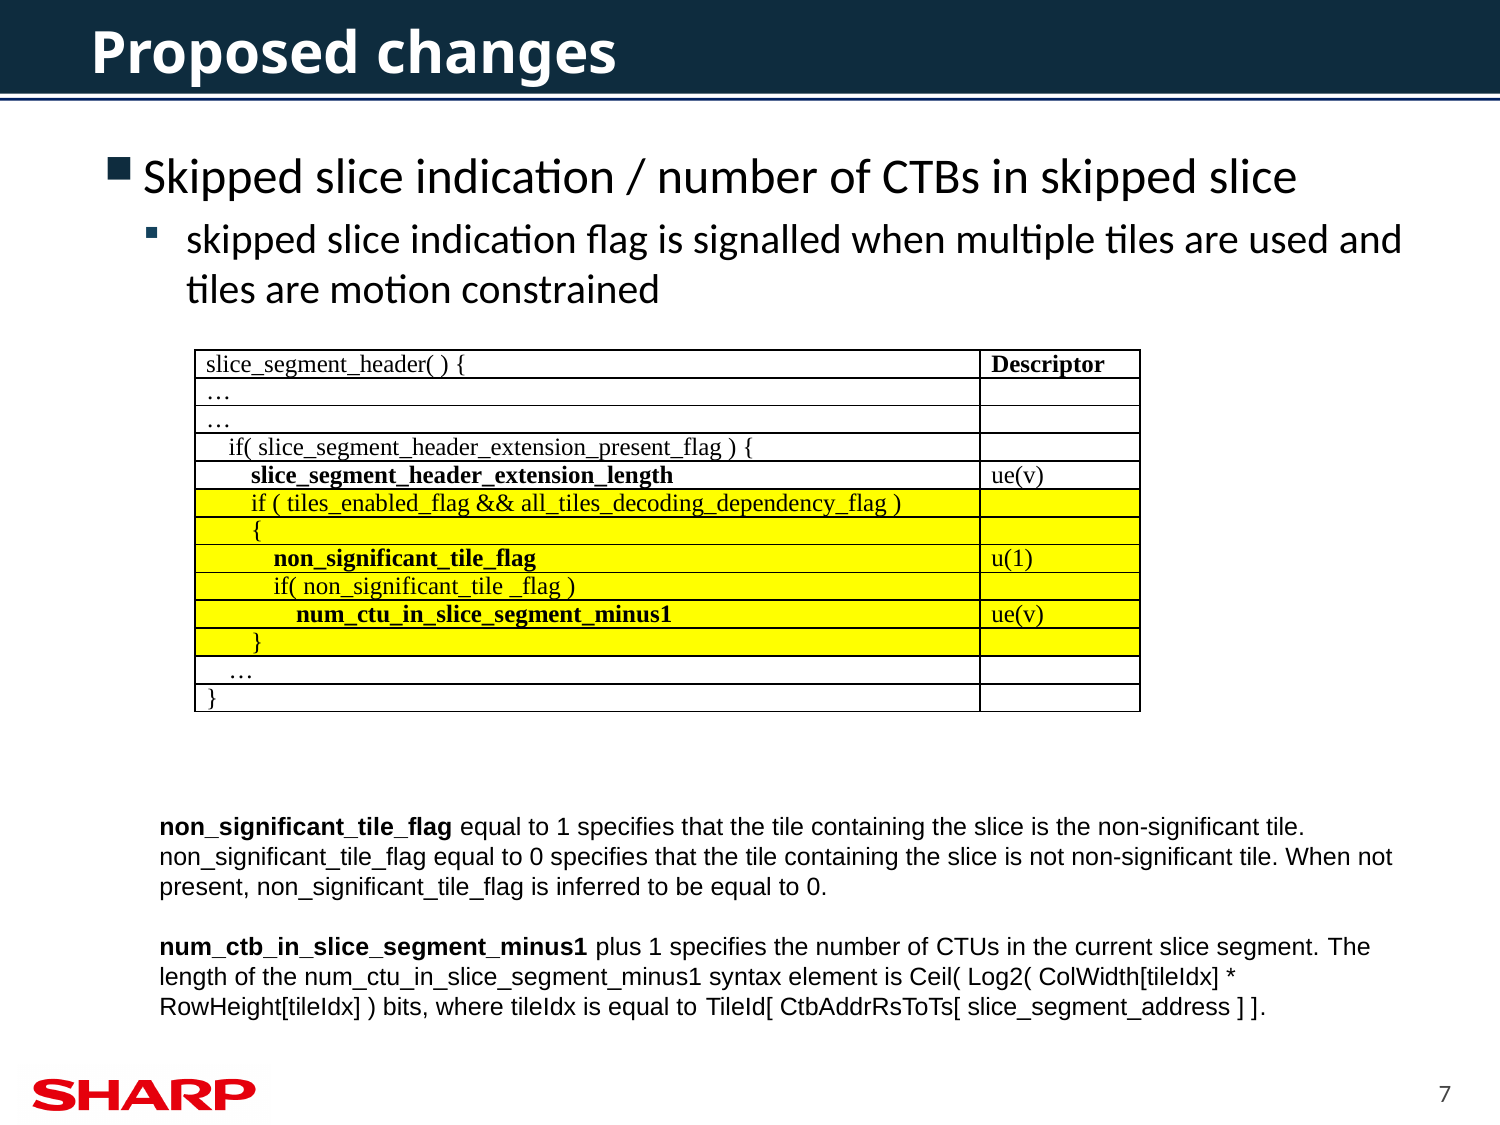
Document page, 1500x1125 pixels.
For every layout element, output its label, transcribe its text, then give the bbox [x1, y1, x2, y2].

table_cell if ( tiles_enabled_flag && all_tiles_decoding_dependency_flag ) [196, 490, 979, 516]
table_cell if( non_significant_tile _flag ) [196, 573, 979, 599]
table_cell ue(v) [981, 462, 1139, 488]
table_cell u(1) [981, 545, 1139, 572]
table_header slice_segment_header( ) { [196, 351, 979, 377]
table_cell [981, 629, 1139, 655]
table_cell } [196, 685, 979, 711]
table_cell { [196, 518, 979, 544]
table_cell … [196, 657, 979, 683]
table_cell … [196, 379, 979, 405]
list Skipped slice indication / number of CTBs in skipped slice skipped slice indication flag is signalled when multiple tiles are used and tiles are motion constrained [74, 128, 1426, 309]
table_cell [981, 573, 1139, 599]
picture [17, 1064, 271, 1125]
slide_number 7 [1345, 1062, 1467, 1108]
table_cell slice_segment_header_extension_length [196, 462, 979, 488]
table_cell } [196, 629, 979, 655]
table_cell [981, 490, 1139, 516]
table_cell [981, 434, 1139, 460]
table_cell [981, 379, 1139, 405]
table_header Descriptor [981, 351, 1139, 377]
table_cell if( slice_segment_header_extension_present_flag ) { [196, 434, 979, 460]
table_cell … [196, 406, 979, 432]
table_cell num_ctu_in_slice_segment_minus1 [196, 601, 979, 627]
title Proposed changes [74, 15, 1426, 85]
table_cell ue(v) [981, 601, 1139, 627]
table_cell [981, 685, 1139, 711]
table_cell non_significant_tile_flag [196, 545, 979, 572]
table_cell [981, 518, 1139, 544]
table_cell [981, 657, 1139, 683]
text_box non_significant_tile_flag equal to 1 specifies that the tile containing the slice is the non-significant tile. non_significant_tile_flag equal to 0 specifies that the tile containing the slice is not non-significant tile. When not present, non_significant_tile_flag is inferred to be equal to 0. num_ctb_in_slice_segment_minus1 plus 1 specifies the number of CTUs in the current slice segment. The length of the num_ctu_in_slice_segment_minus1 syntax element is Ceil( Log2( ColWidth[tileIdx] * RowHeight[tileIdx] ) bits, where tileIdx is equal to TileId[ CtbAddrRsToTs[ slice_segment_address ] ]. [153, 804, 1412, 1026]
table_cell [981, 406, 1139, 432]
